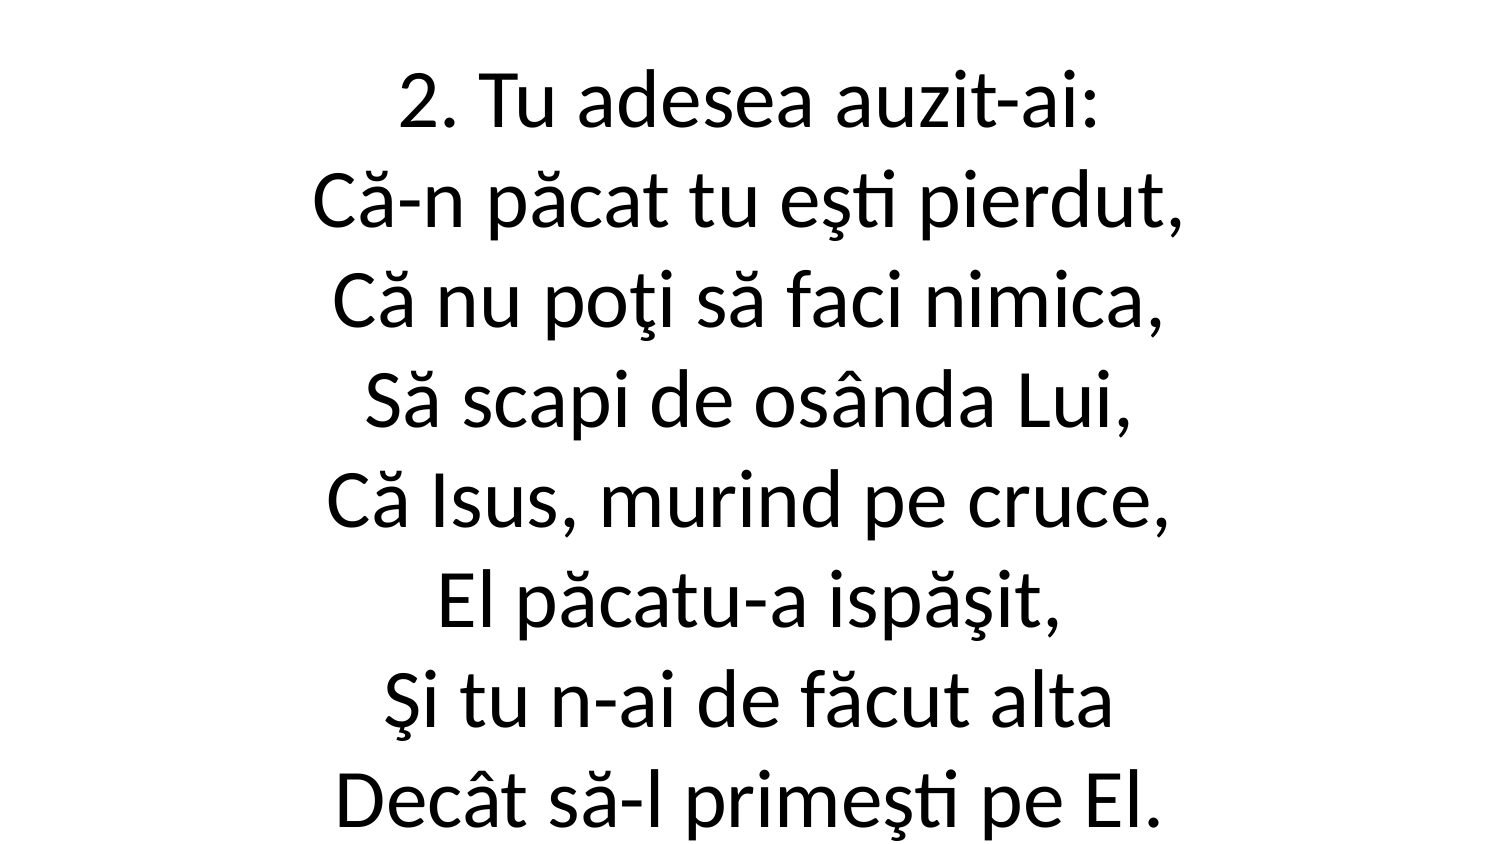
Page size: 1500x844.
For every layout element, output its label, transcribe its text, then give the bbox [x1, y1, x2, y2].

text_box 2. Tu adesea auzit-ai: Că-n păcat tu eşti pierdut, Că nu poţi să faci nimica, Să scapi de osânda Lui, Că Isus, murind pe cruce, El păcatu-a ispăşit, Şi tu n-ai de făcut alta Decât să-l primeşti pe El. [298, 0, 1202, 844]
